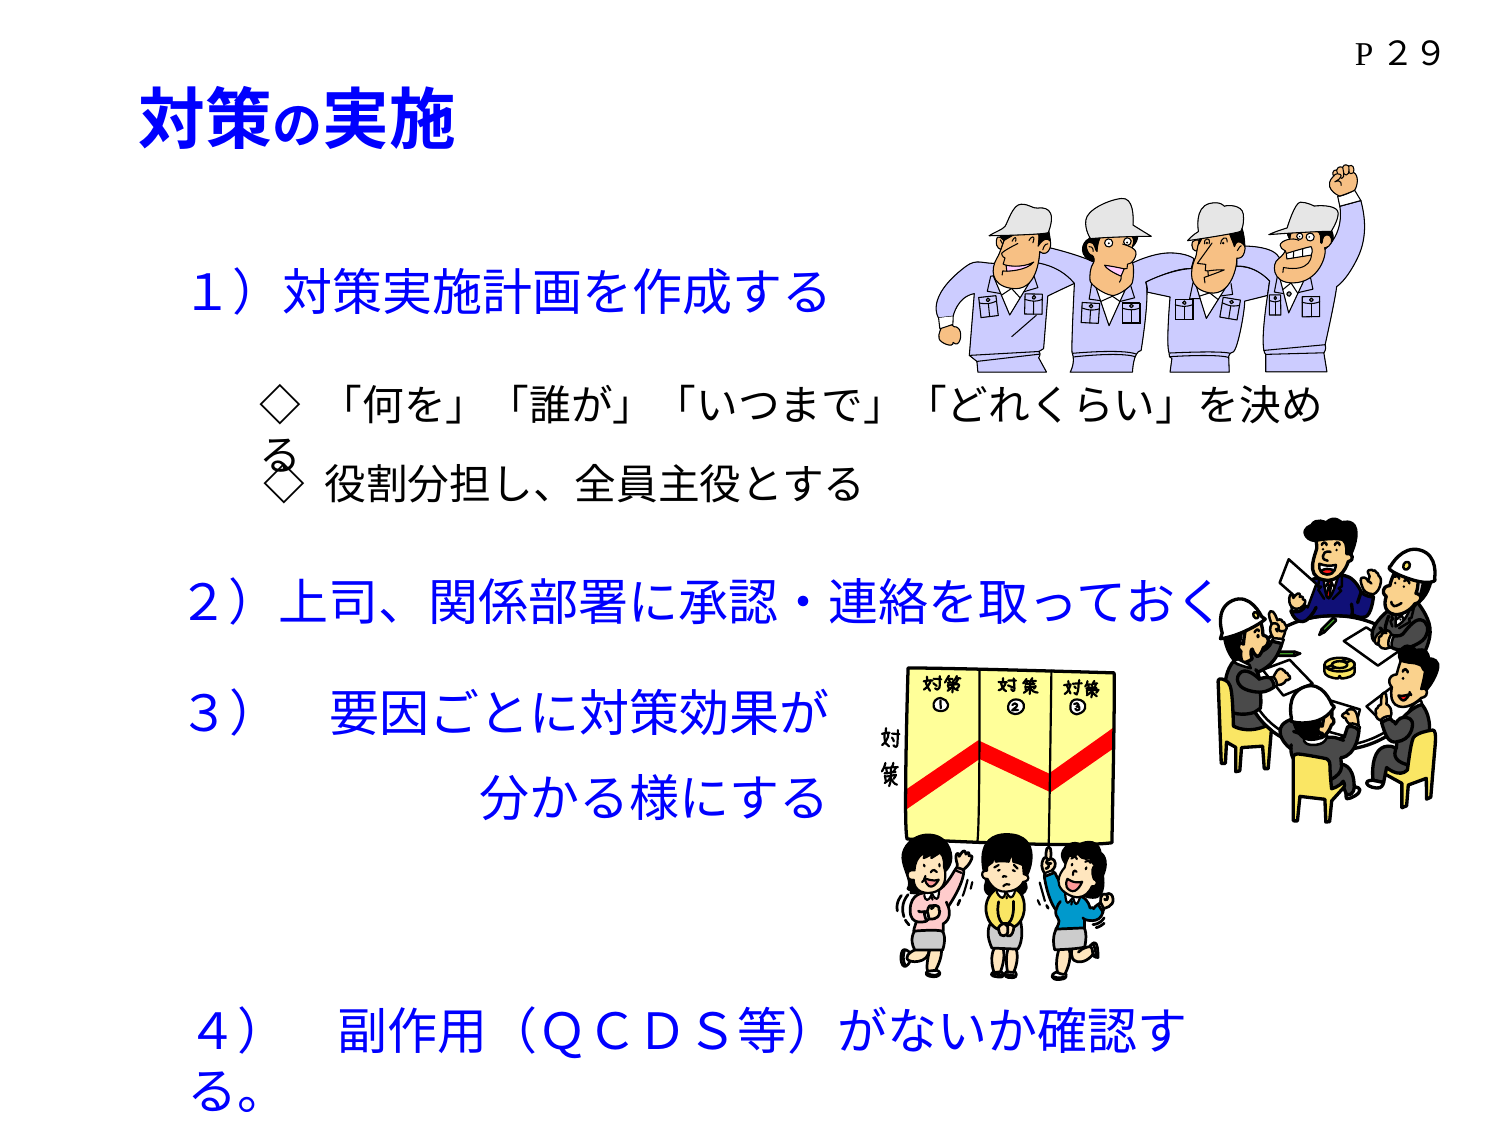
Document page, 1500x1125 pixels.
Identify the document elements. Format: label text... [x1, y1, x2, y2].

text_box ４） 副作用（ＱＣＤＳ等）がないか確認する。 [172, 992, 1204, 1125]
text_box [164, 825, 1118, 983]
text_box P２９ [1340, 24, 1500, 80]
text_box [164, 512, 1442, 825]
text_box 対策の実施 [124, 68, 783, 160]
text_box １）対策実施計画を作成する [167, 252, 244, 328]
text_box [244, 161, 1378, 515]
